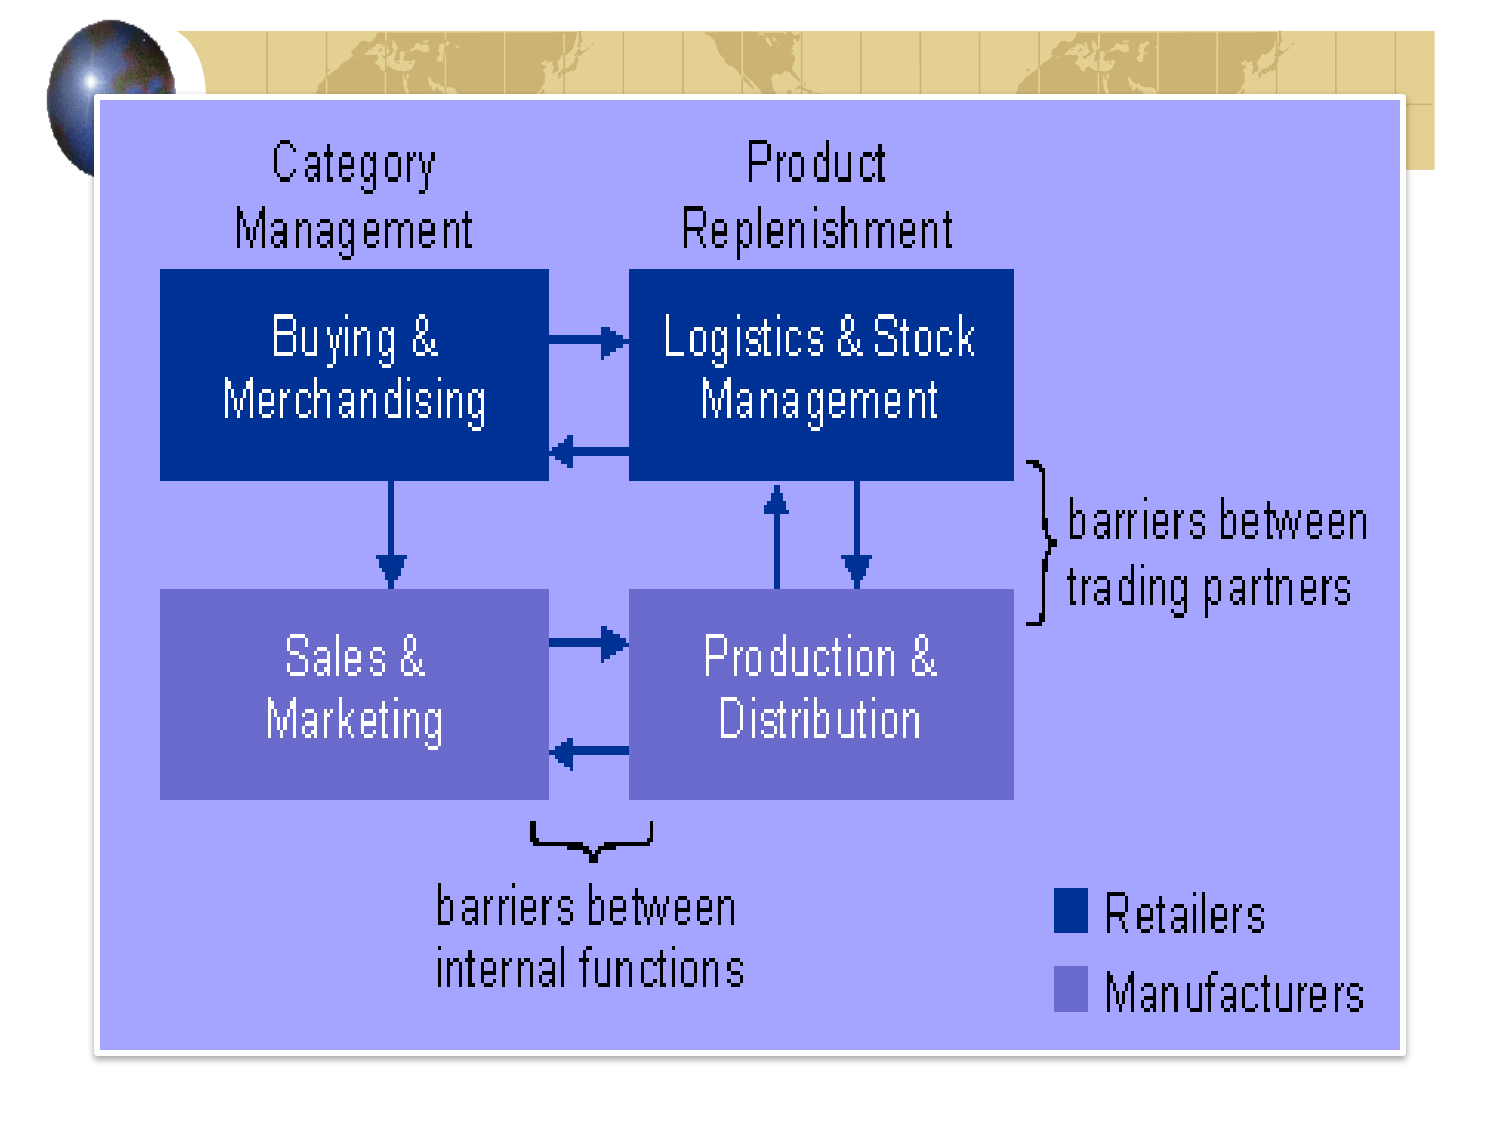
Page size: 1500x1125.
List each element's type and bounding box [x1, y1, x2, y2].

picture [42, 14, 190, 185]
picture [99, 99, 1401, 1051]
